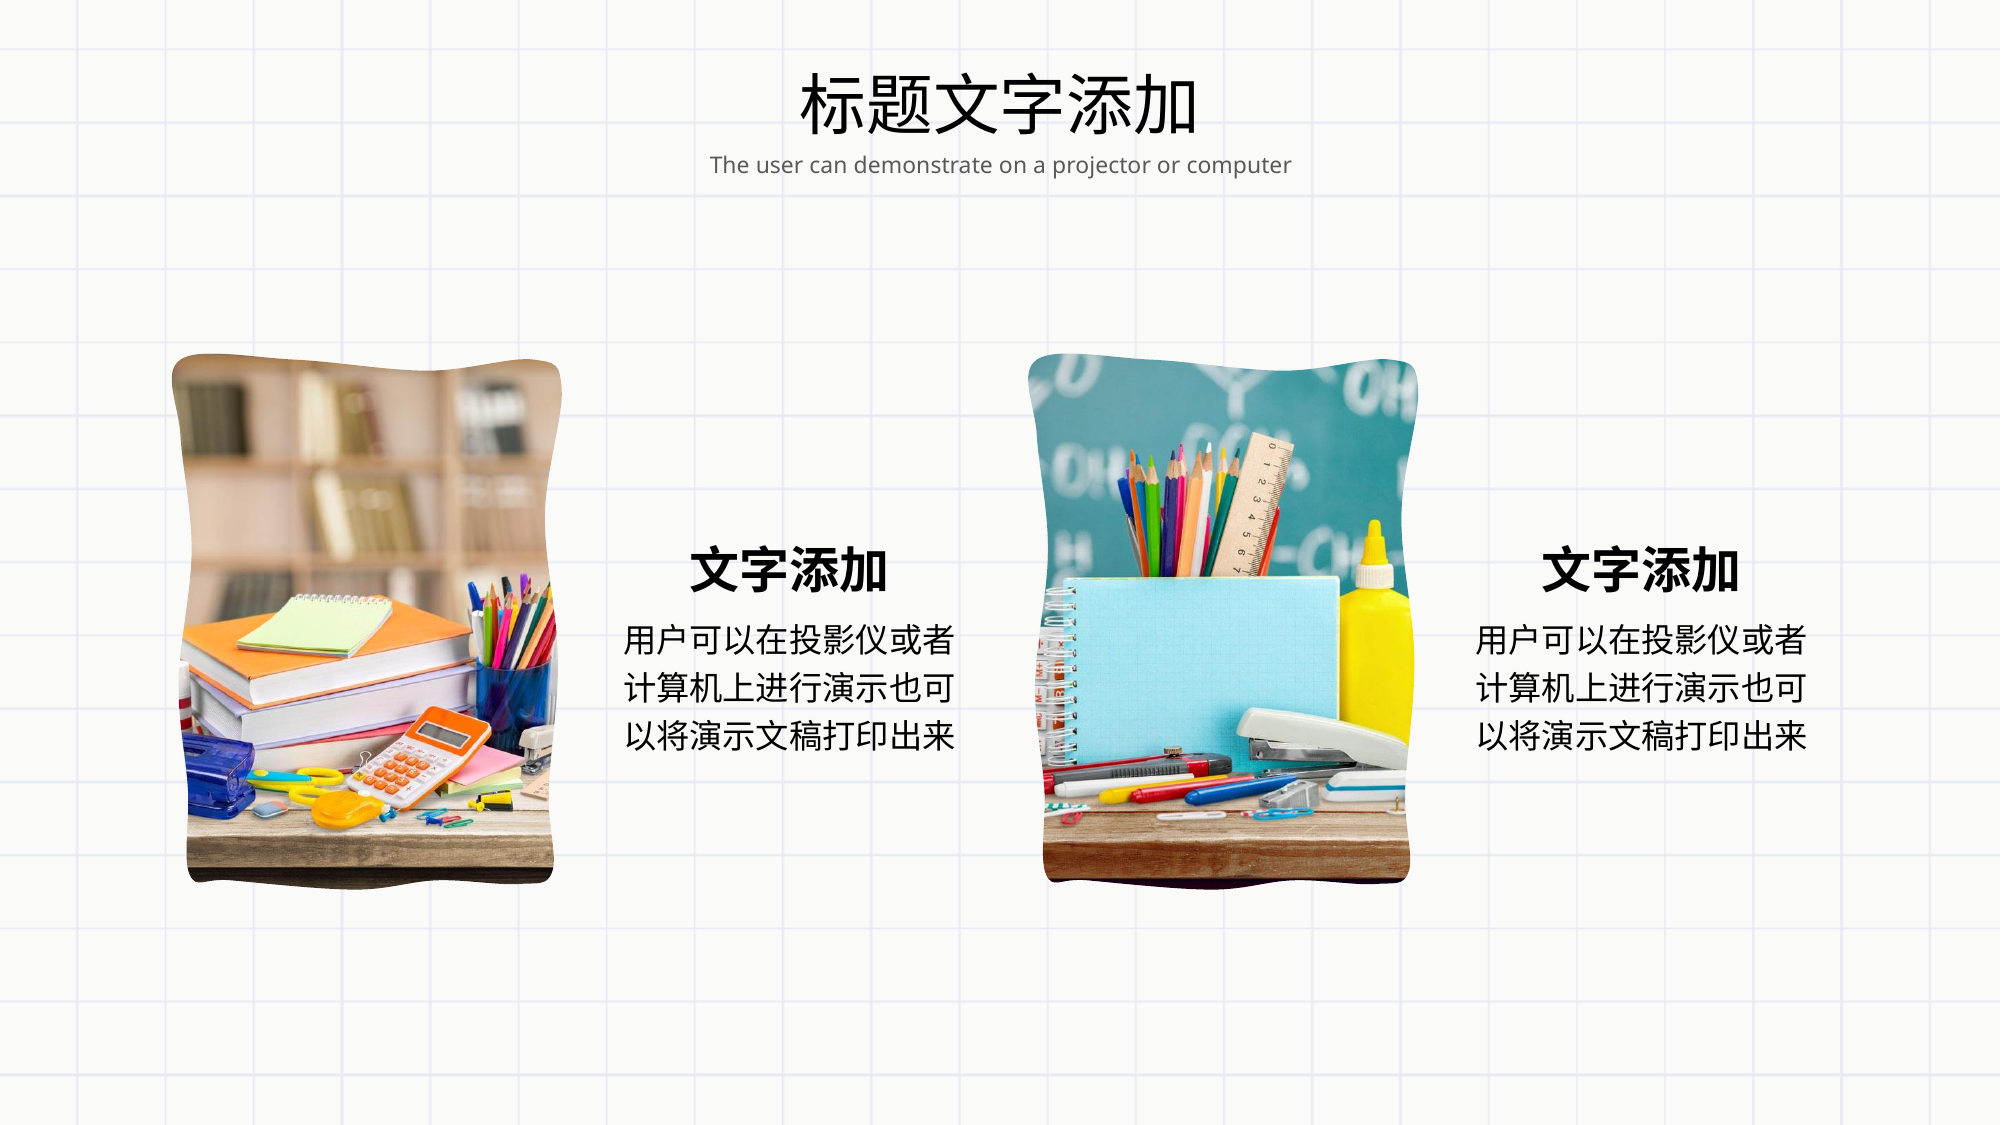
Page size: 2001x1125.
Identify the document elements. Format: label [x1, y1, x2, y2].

text_box [582, 55, 1421, 186]
text_box [597, 519, 982, 765]
text_box [1449, 519, 1834, 765]
picture [1028, 353, 1419, 890]
picture [171, 353, 562, 890]
